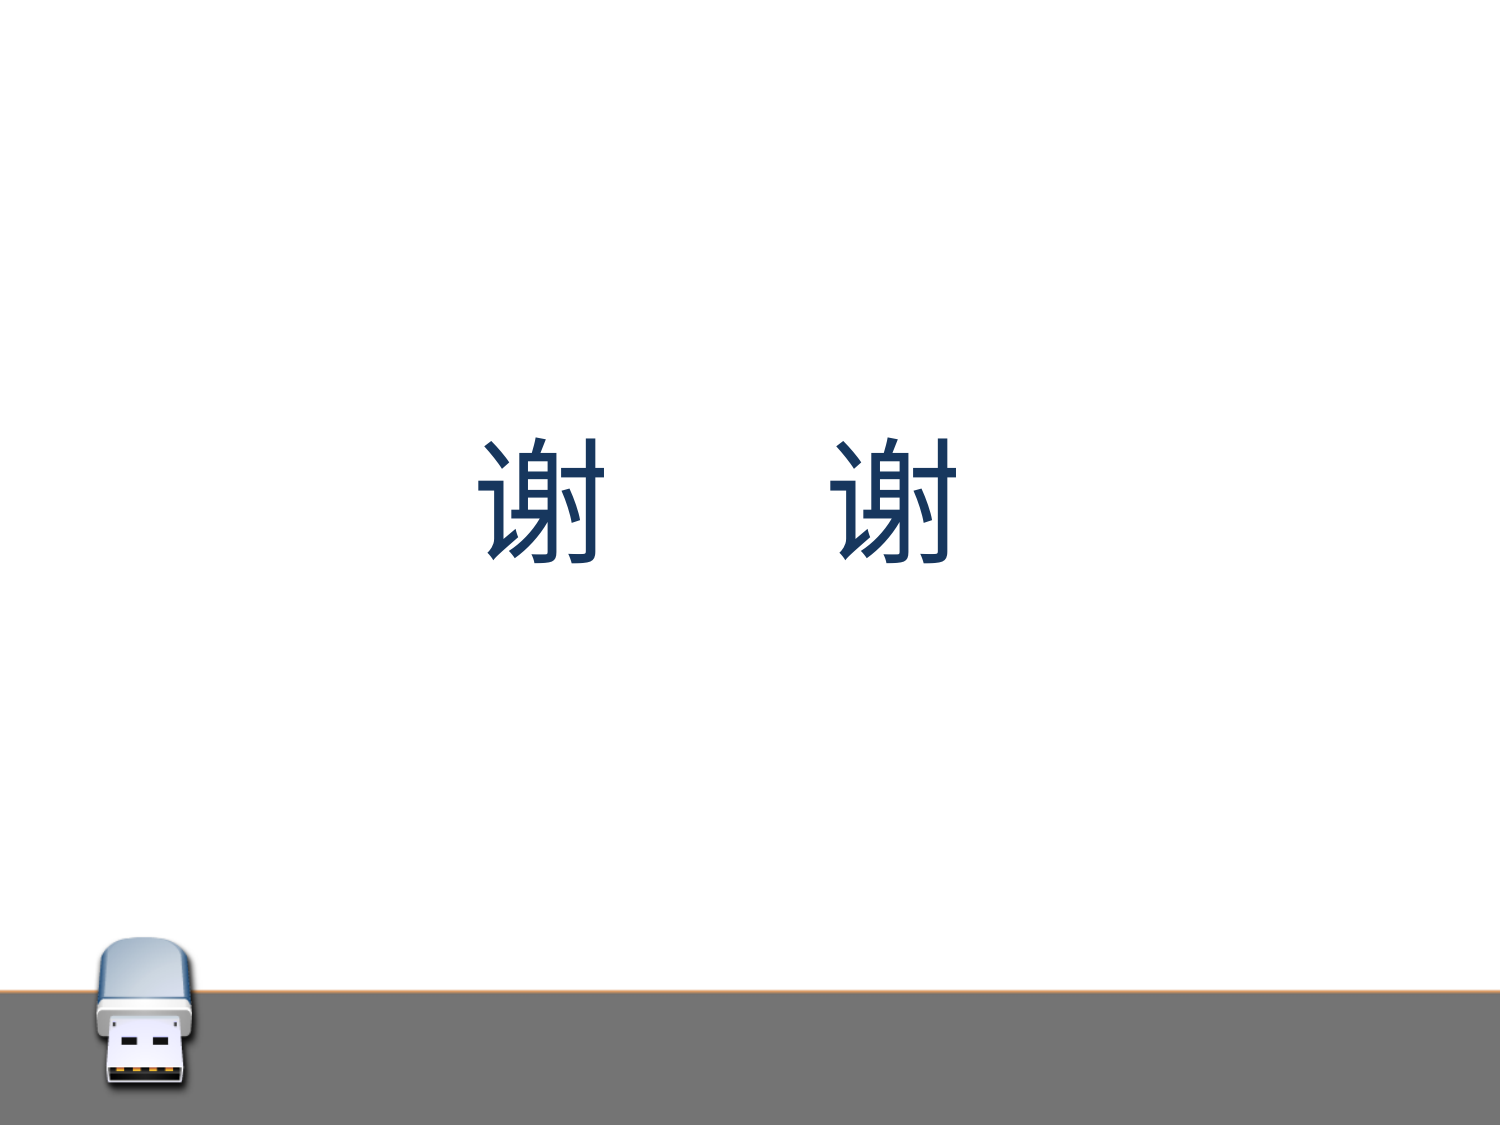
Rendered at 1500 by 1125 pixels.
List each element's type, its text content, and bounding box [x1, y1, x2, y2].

picture [0, 0, 1500, 1125]
title 谢 谢 [457, 410, 1090, 586]
